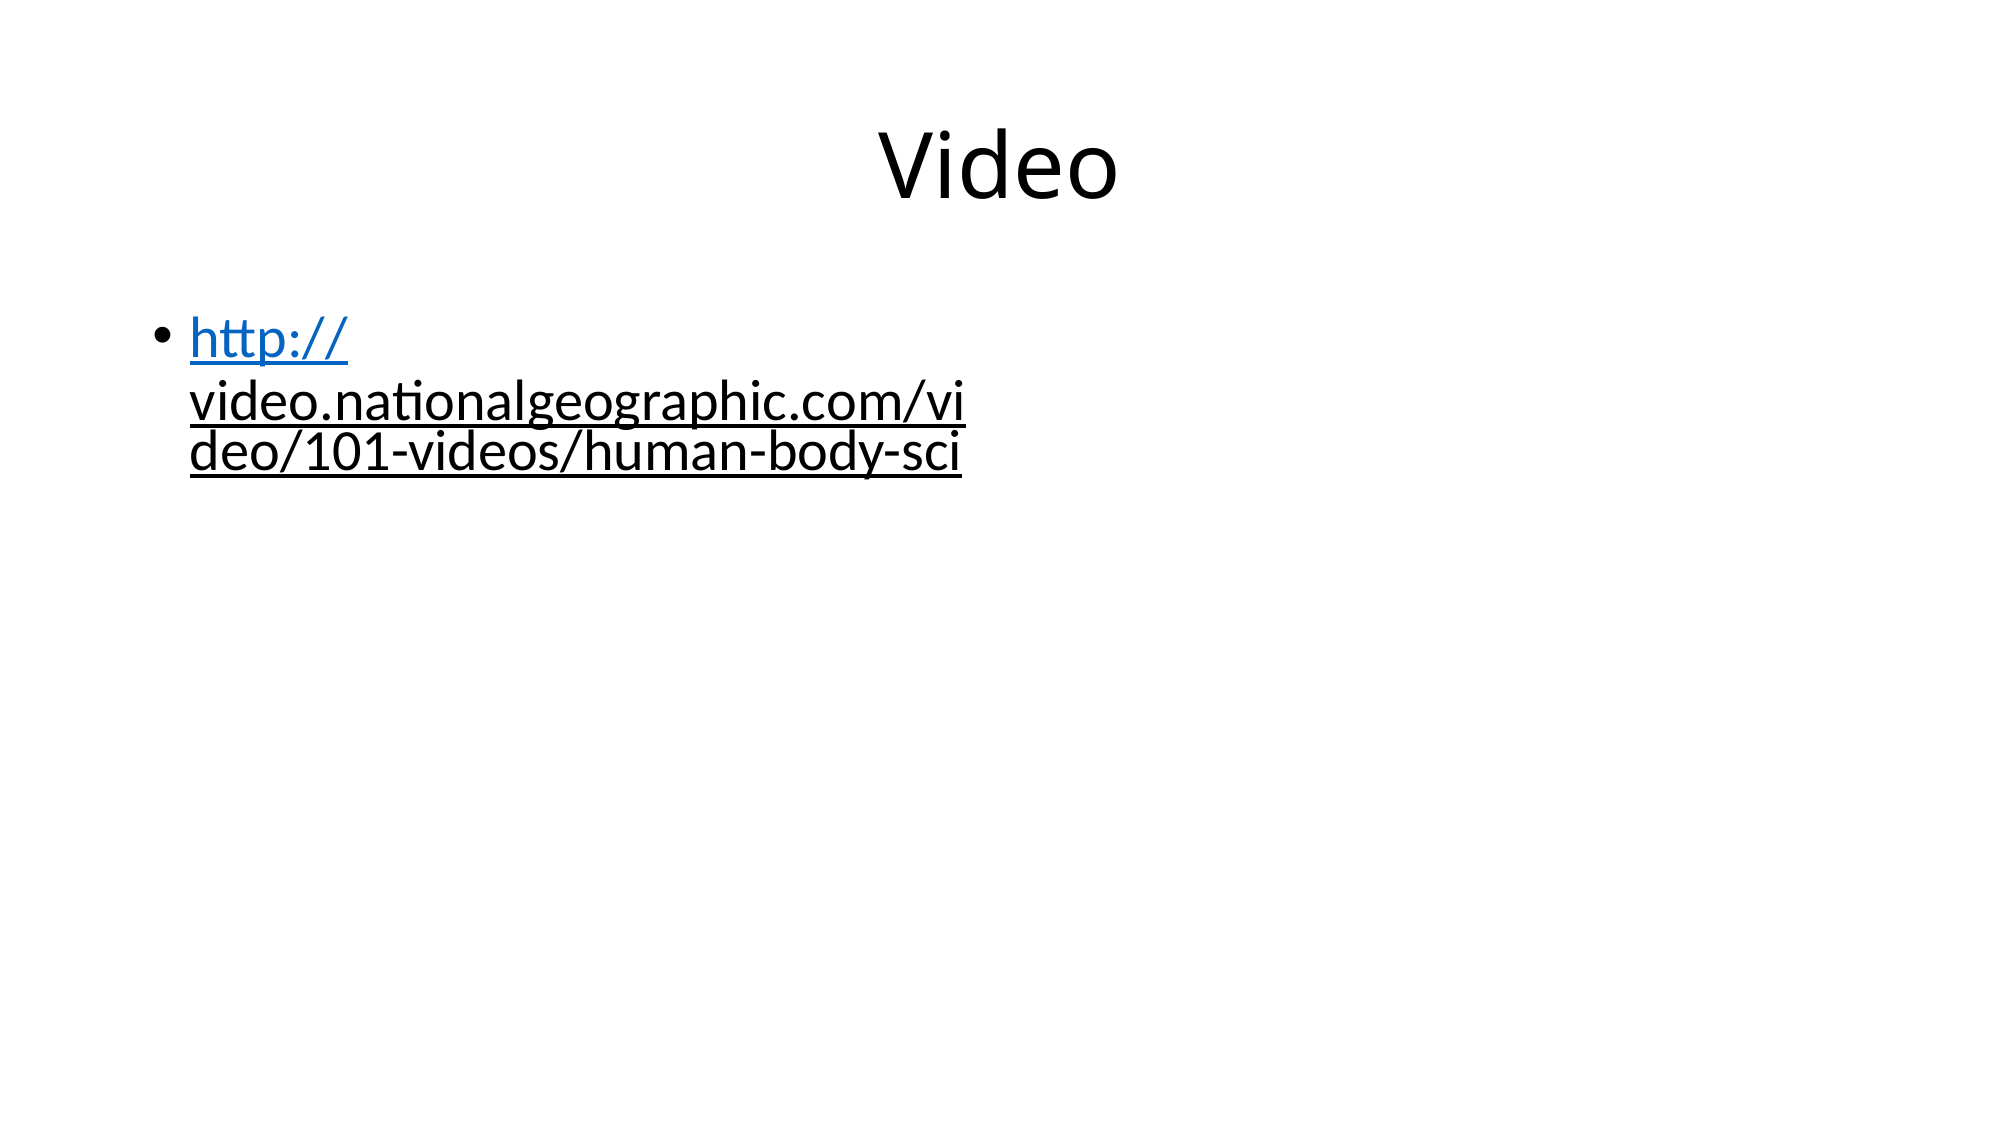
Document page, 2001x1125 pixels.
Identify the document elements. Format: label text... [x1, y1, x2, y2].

title Video [137, 59, 1863, 278]
list http://video.nationalgeographic.com/video/101-videos/human-body-sci [137, 299, 988, 1014]
